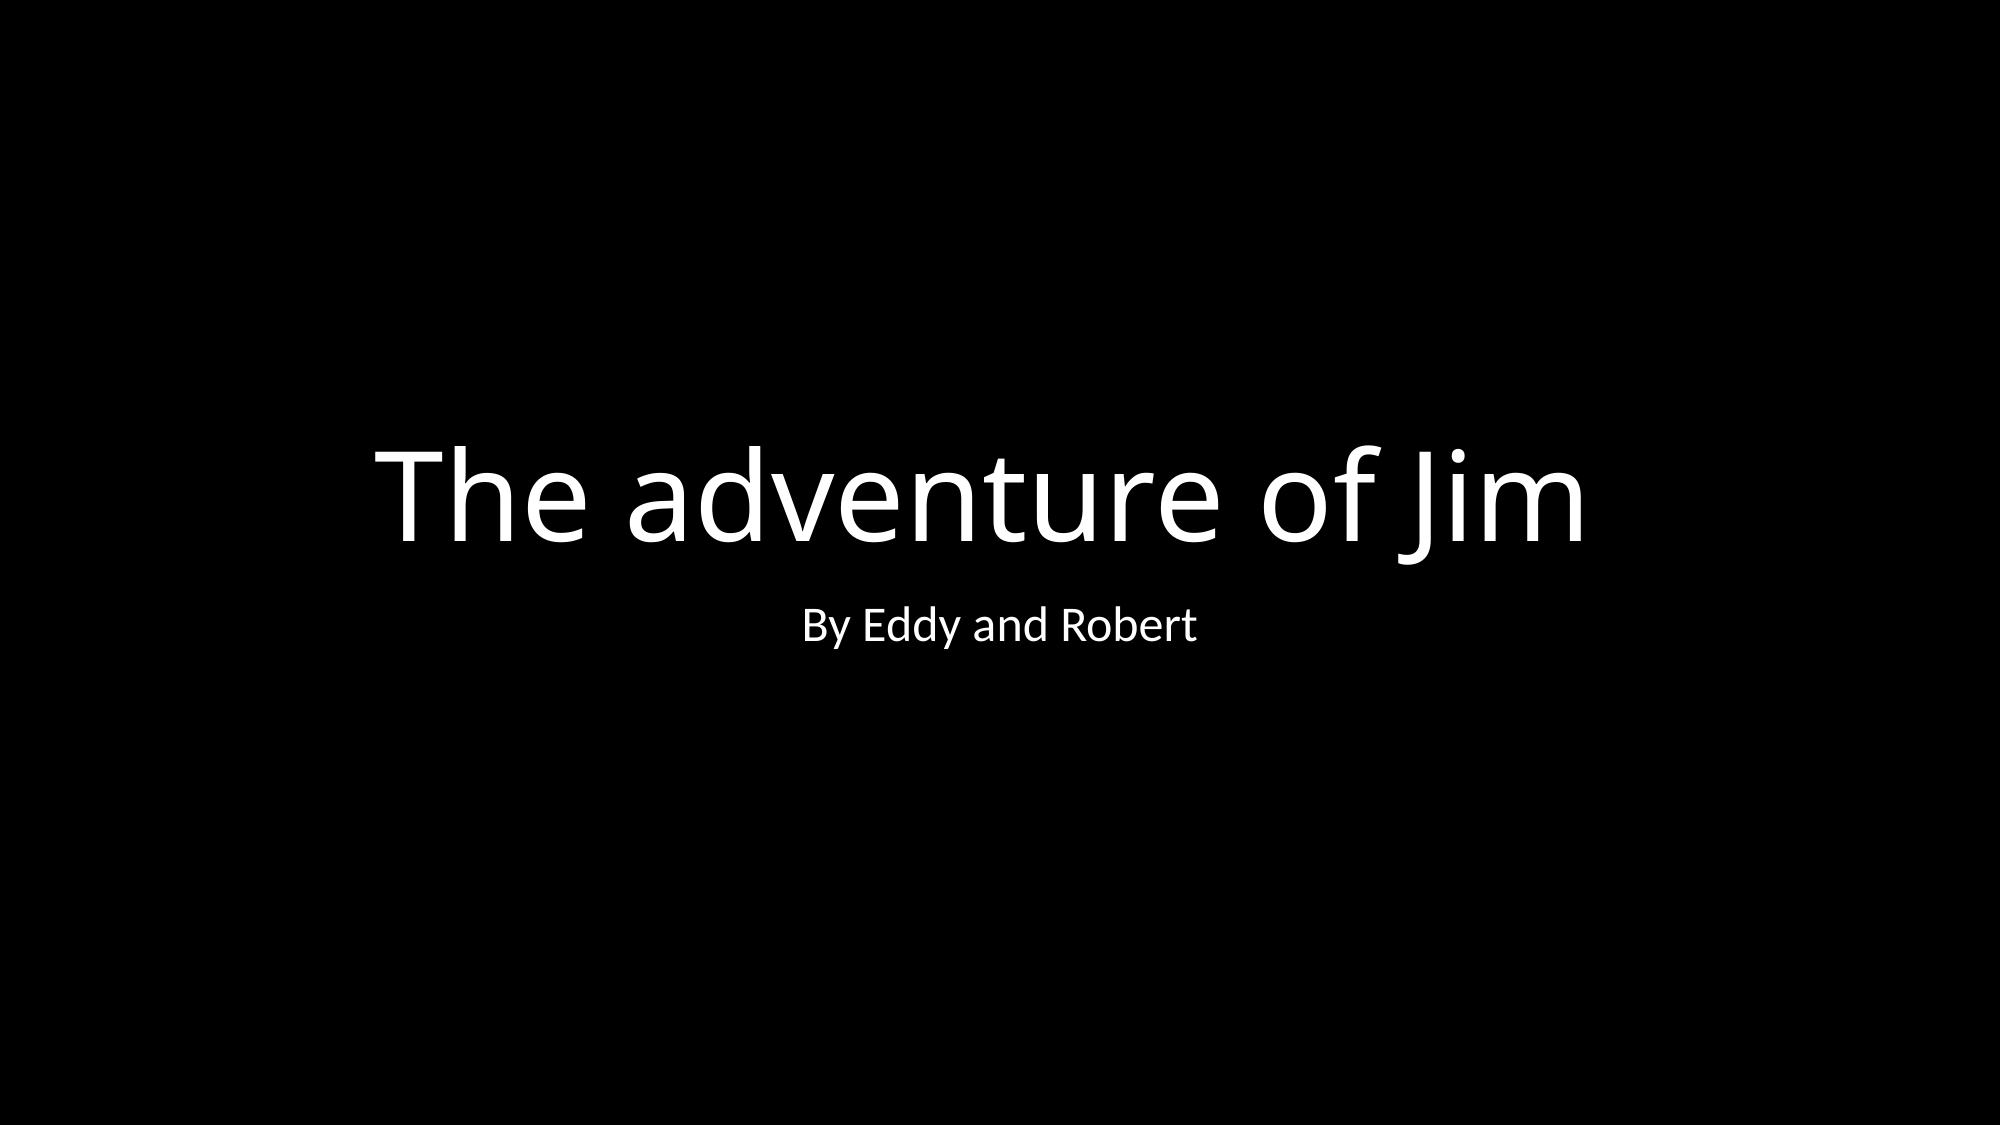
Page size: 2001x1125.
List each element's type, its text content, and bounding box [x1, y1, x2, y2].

subtitle By Eddy and Robert [249, 590, 1750, 863]
title The adventure of Jim [249, 184, 1750, 576]
